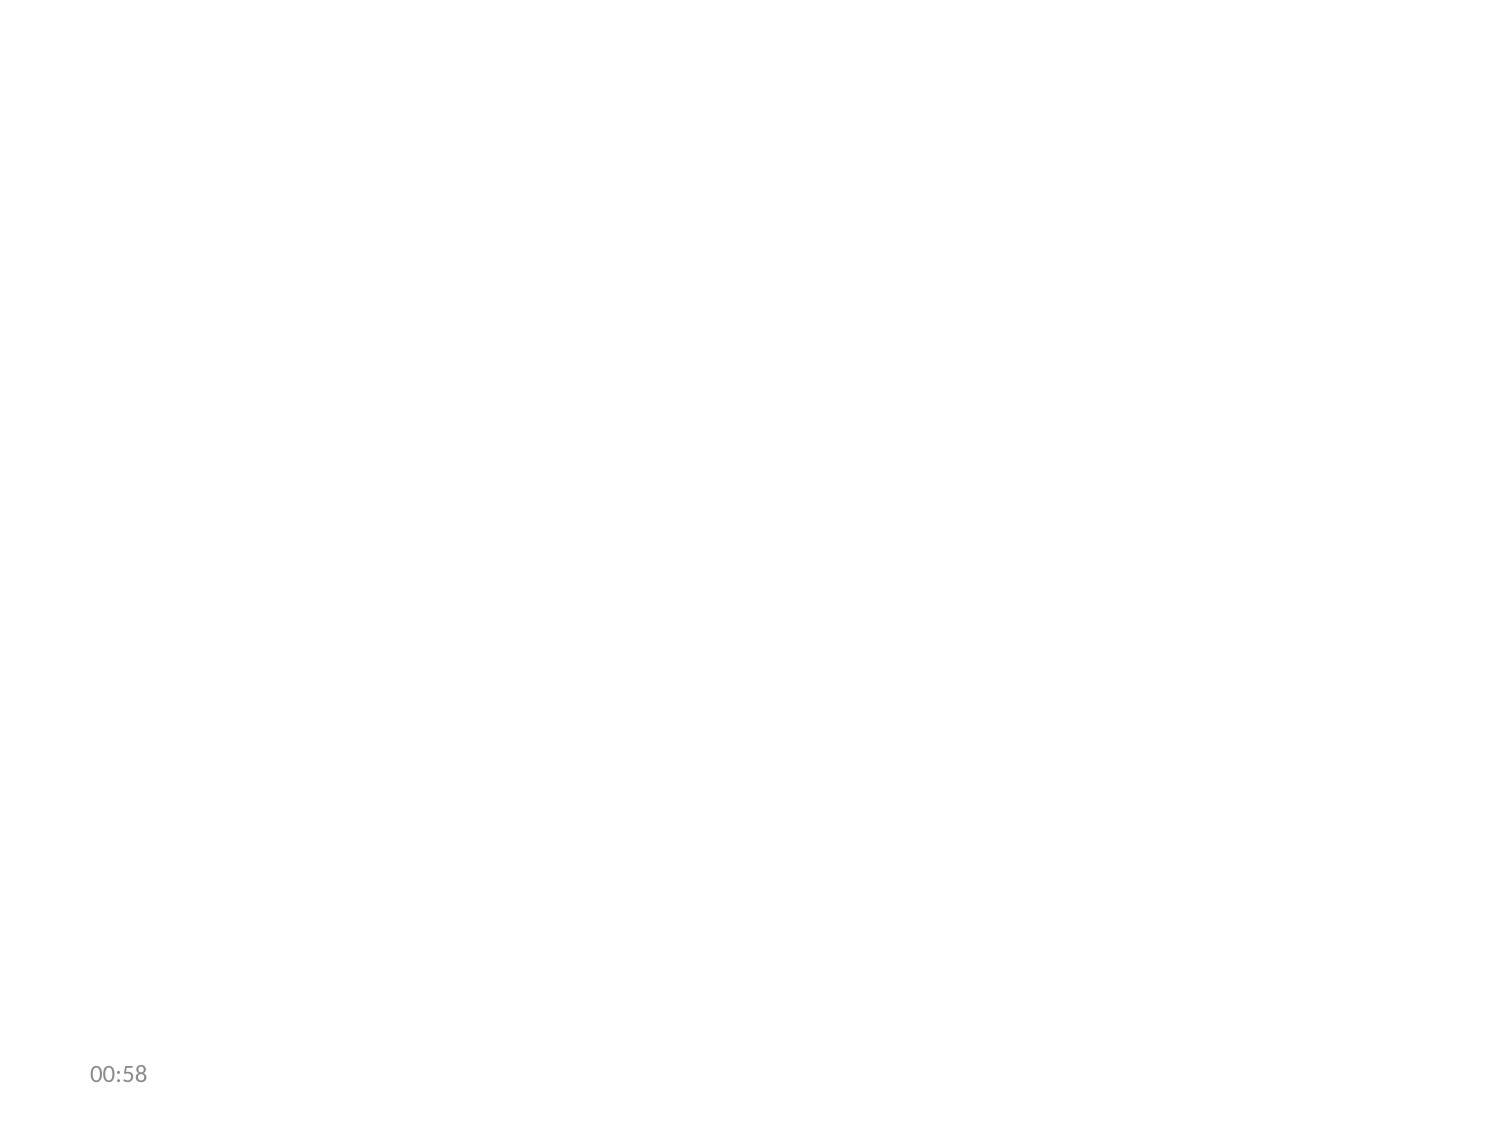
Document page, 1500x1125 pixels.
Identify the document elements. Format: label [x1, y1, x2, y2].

slide_number [75, 1042, 425, 1103]
